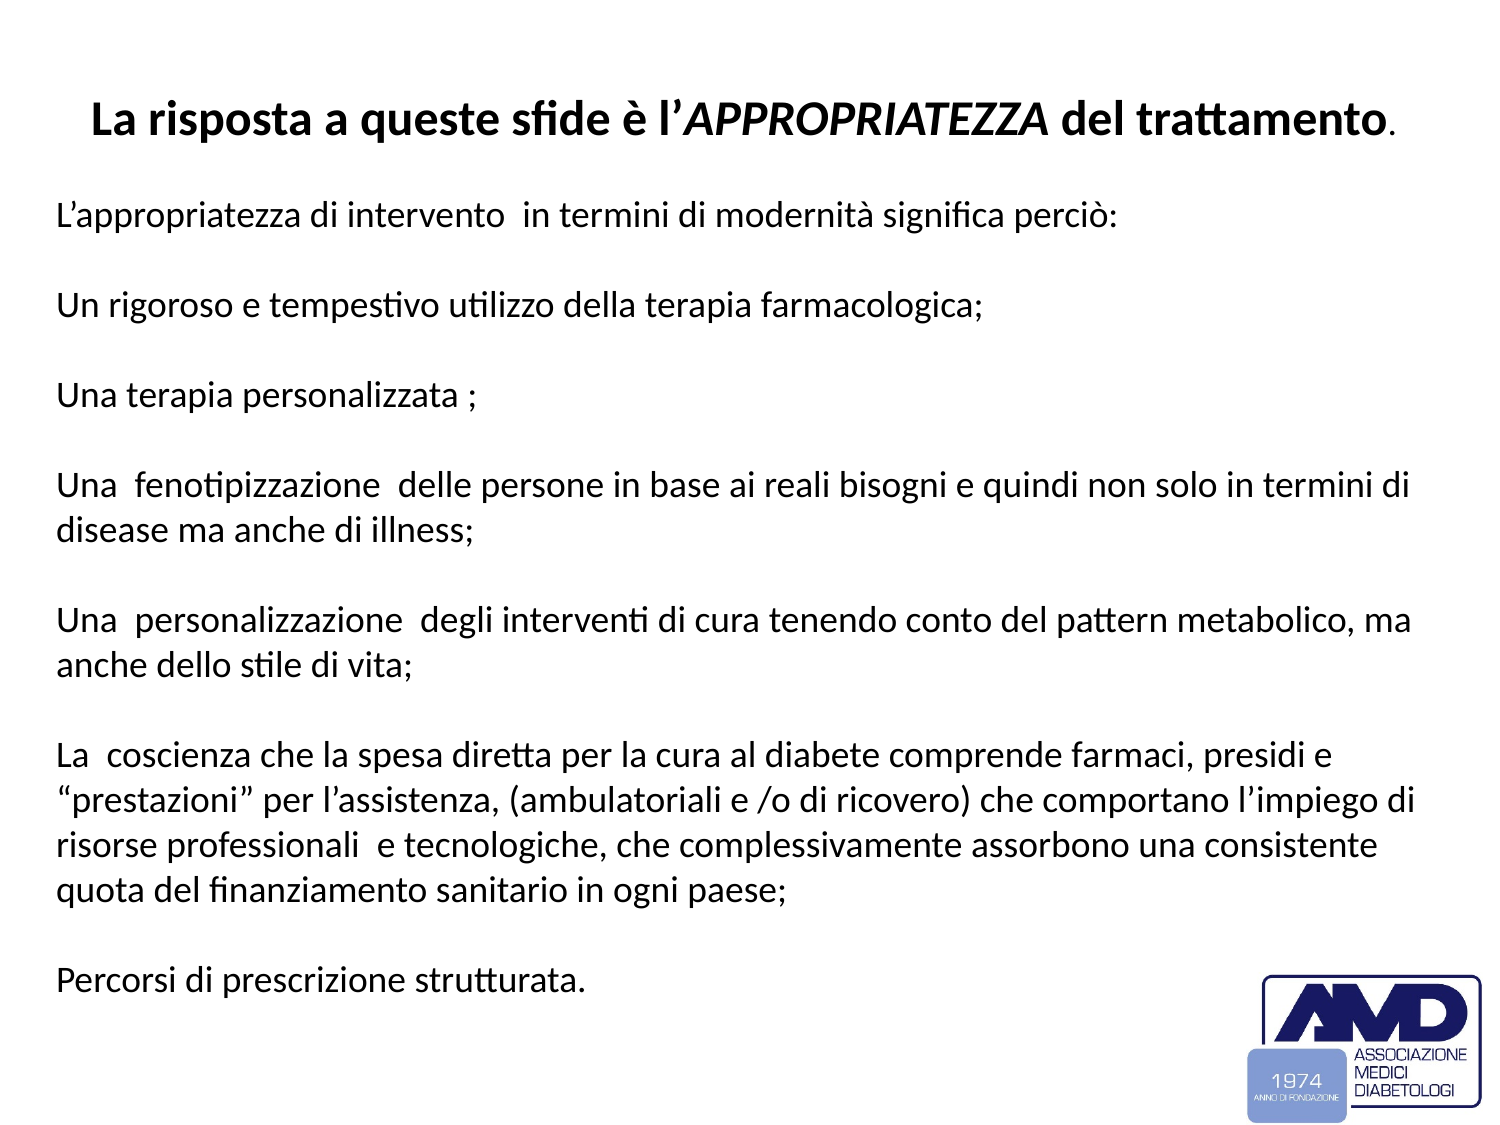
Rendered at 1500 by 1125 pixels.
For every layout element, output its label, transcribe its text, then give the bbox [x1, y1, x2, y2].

text_box La risposta a queste sfide è l’APPROPRIATEZZA del trattamento. L’appropriatezza di intervento in termini di modernità significa perciò: Un rigoroso e tempestivo utilizzo della terapia farmacologica; Una terapia personalizzata ; Una fenotipizzazione delle persone in base ai reali bisogni e quindi non solo in termini di disease ma anche di illness; Una personalizzazione degli interventi di cura tenendo conto del pattern metabolico, ma anche dello stile di vita; La coscienza che la spesa diretta per la cura al diabete comprende farmaci, presidi e “prestazioni” per l’assistenza, (ambulatoriali e /o di ricovero) che comportano l’impiego di risorse professionali e tecnologiche, che complessivamente assorbono una consistente quota del finanziamento sanitario in ogni paese; Percorsi di prescrizione strutturata. [41, 78, 1447, 1053]
picture [1245, 972, 1483, 1125]
